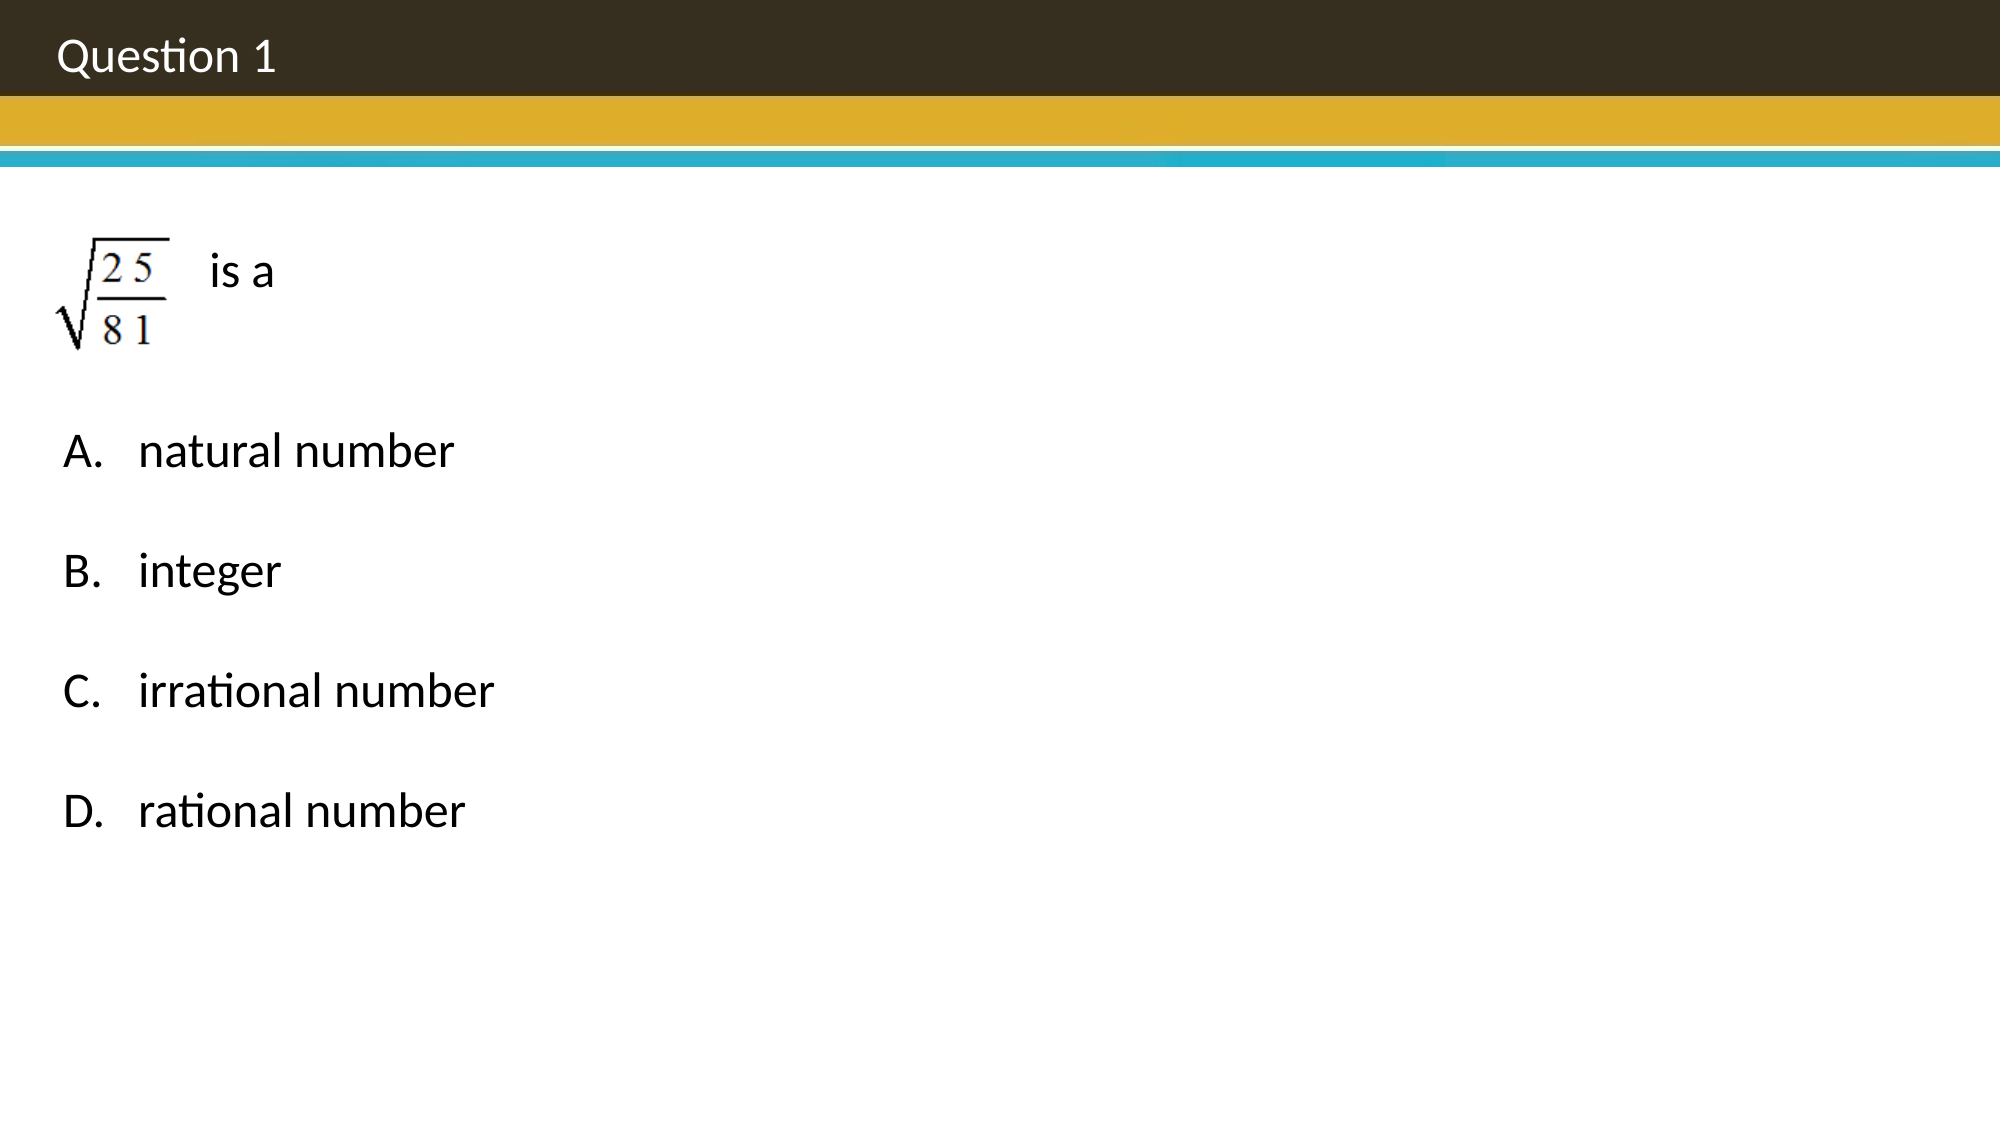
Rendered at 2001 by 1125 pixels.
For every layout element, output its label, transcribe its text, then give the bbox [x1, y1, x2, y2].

picture [0, 0, 2000, 167]
picture [45, 229, 193, 358]
text_box Question 1 [41, 14, 293, 90]
